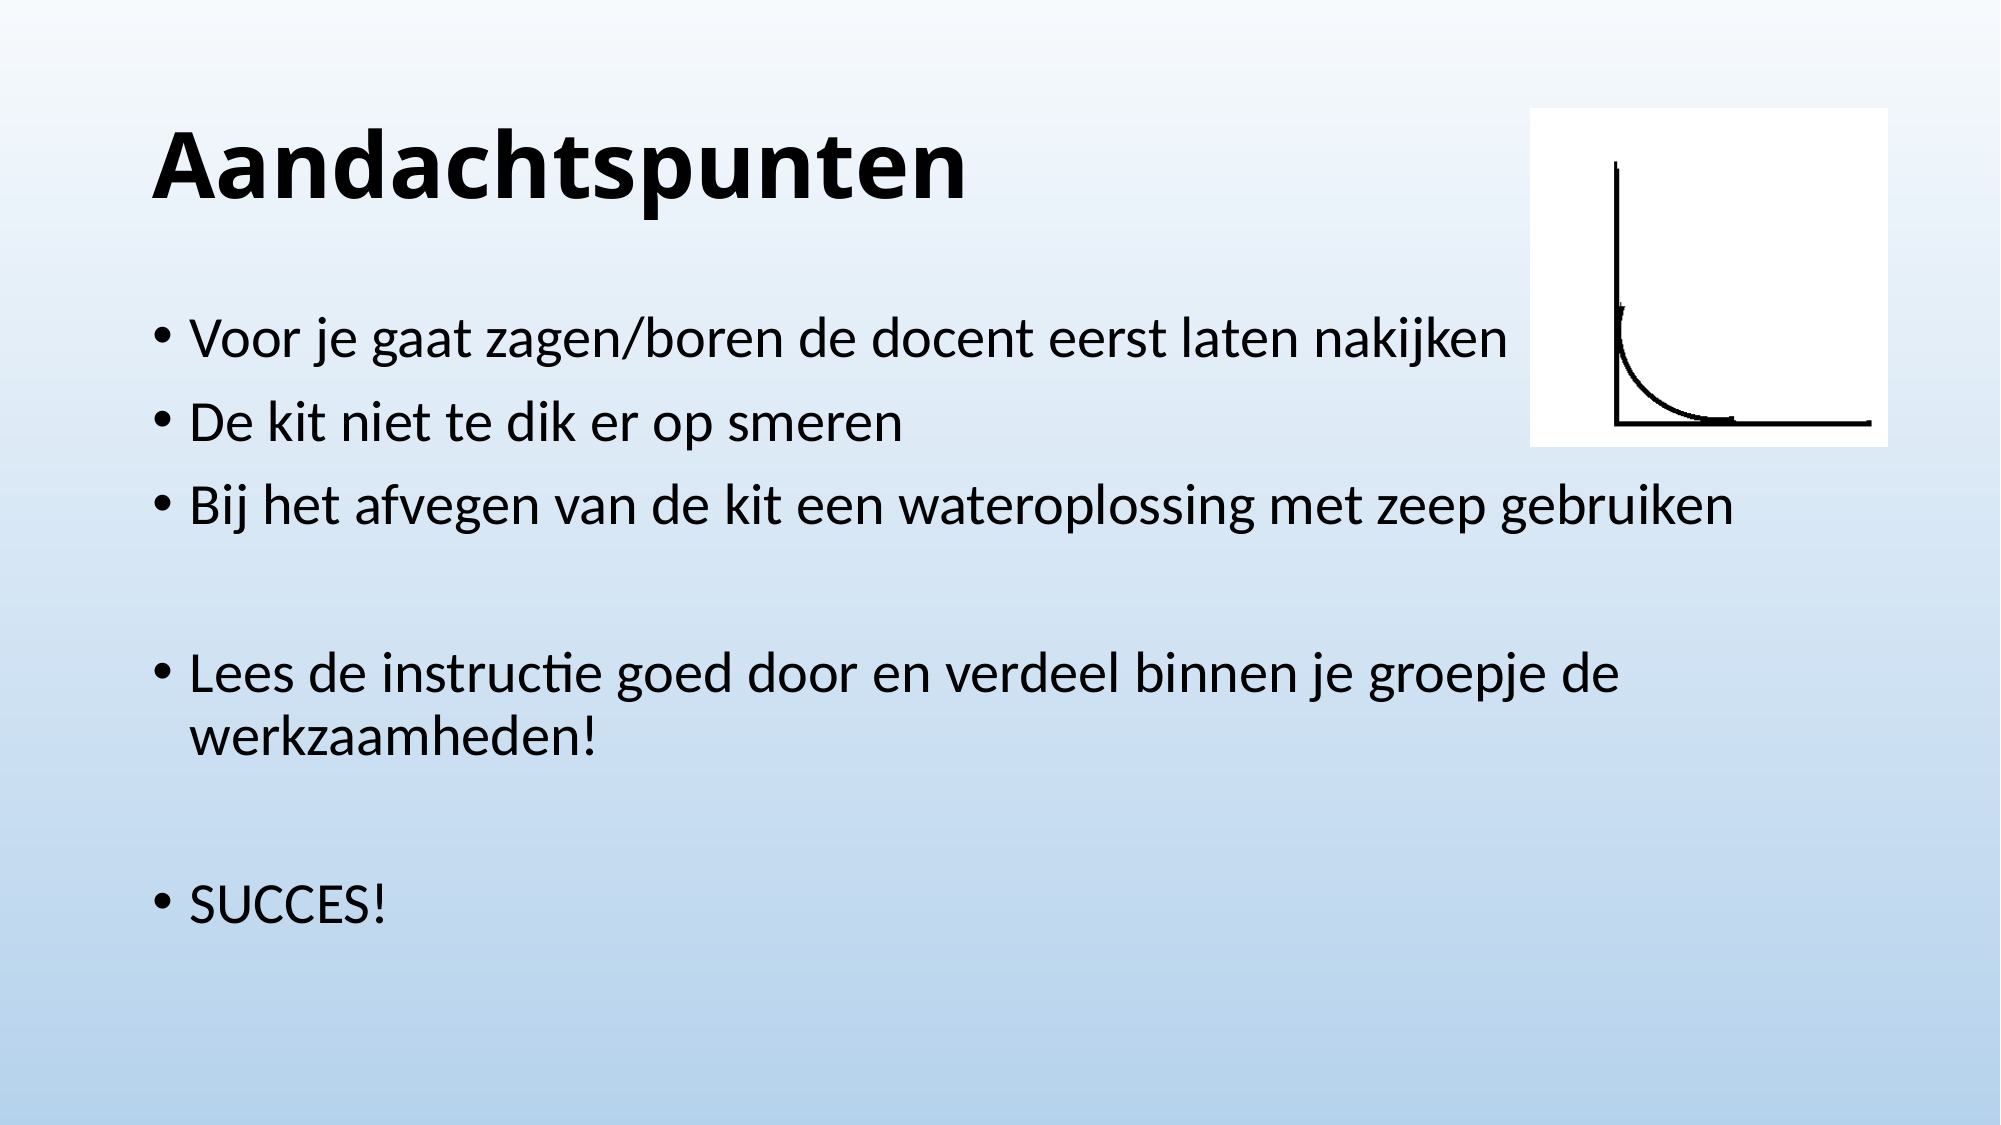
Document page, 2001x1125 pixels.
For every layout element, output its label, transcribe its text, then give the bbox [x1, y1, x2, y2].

list Voor je gaat zagen/boren de docent eerst laten nakijken De kit niet te dik er op smeren Bij het afvegen van de kit een wateroplossing met zeep gebruiken Lees de instructie goed door en verdeel binnen je groepje de werkzaamheden! SUCCES! [137, 299, 1863, 1014]
picture [1529, 108, 1888, 447]
title Aandachtspunten [137, 59, 1863, 278]
